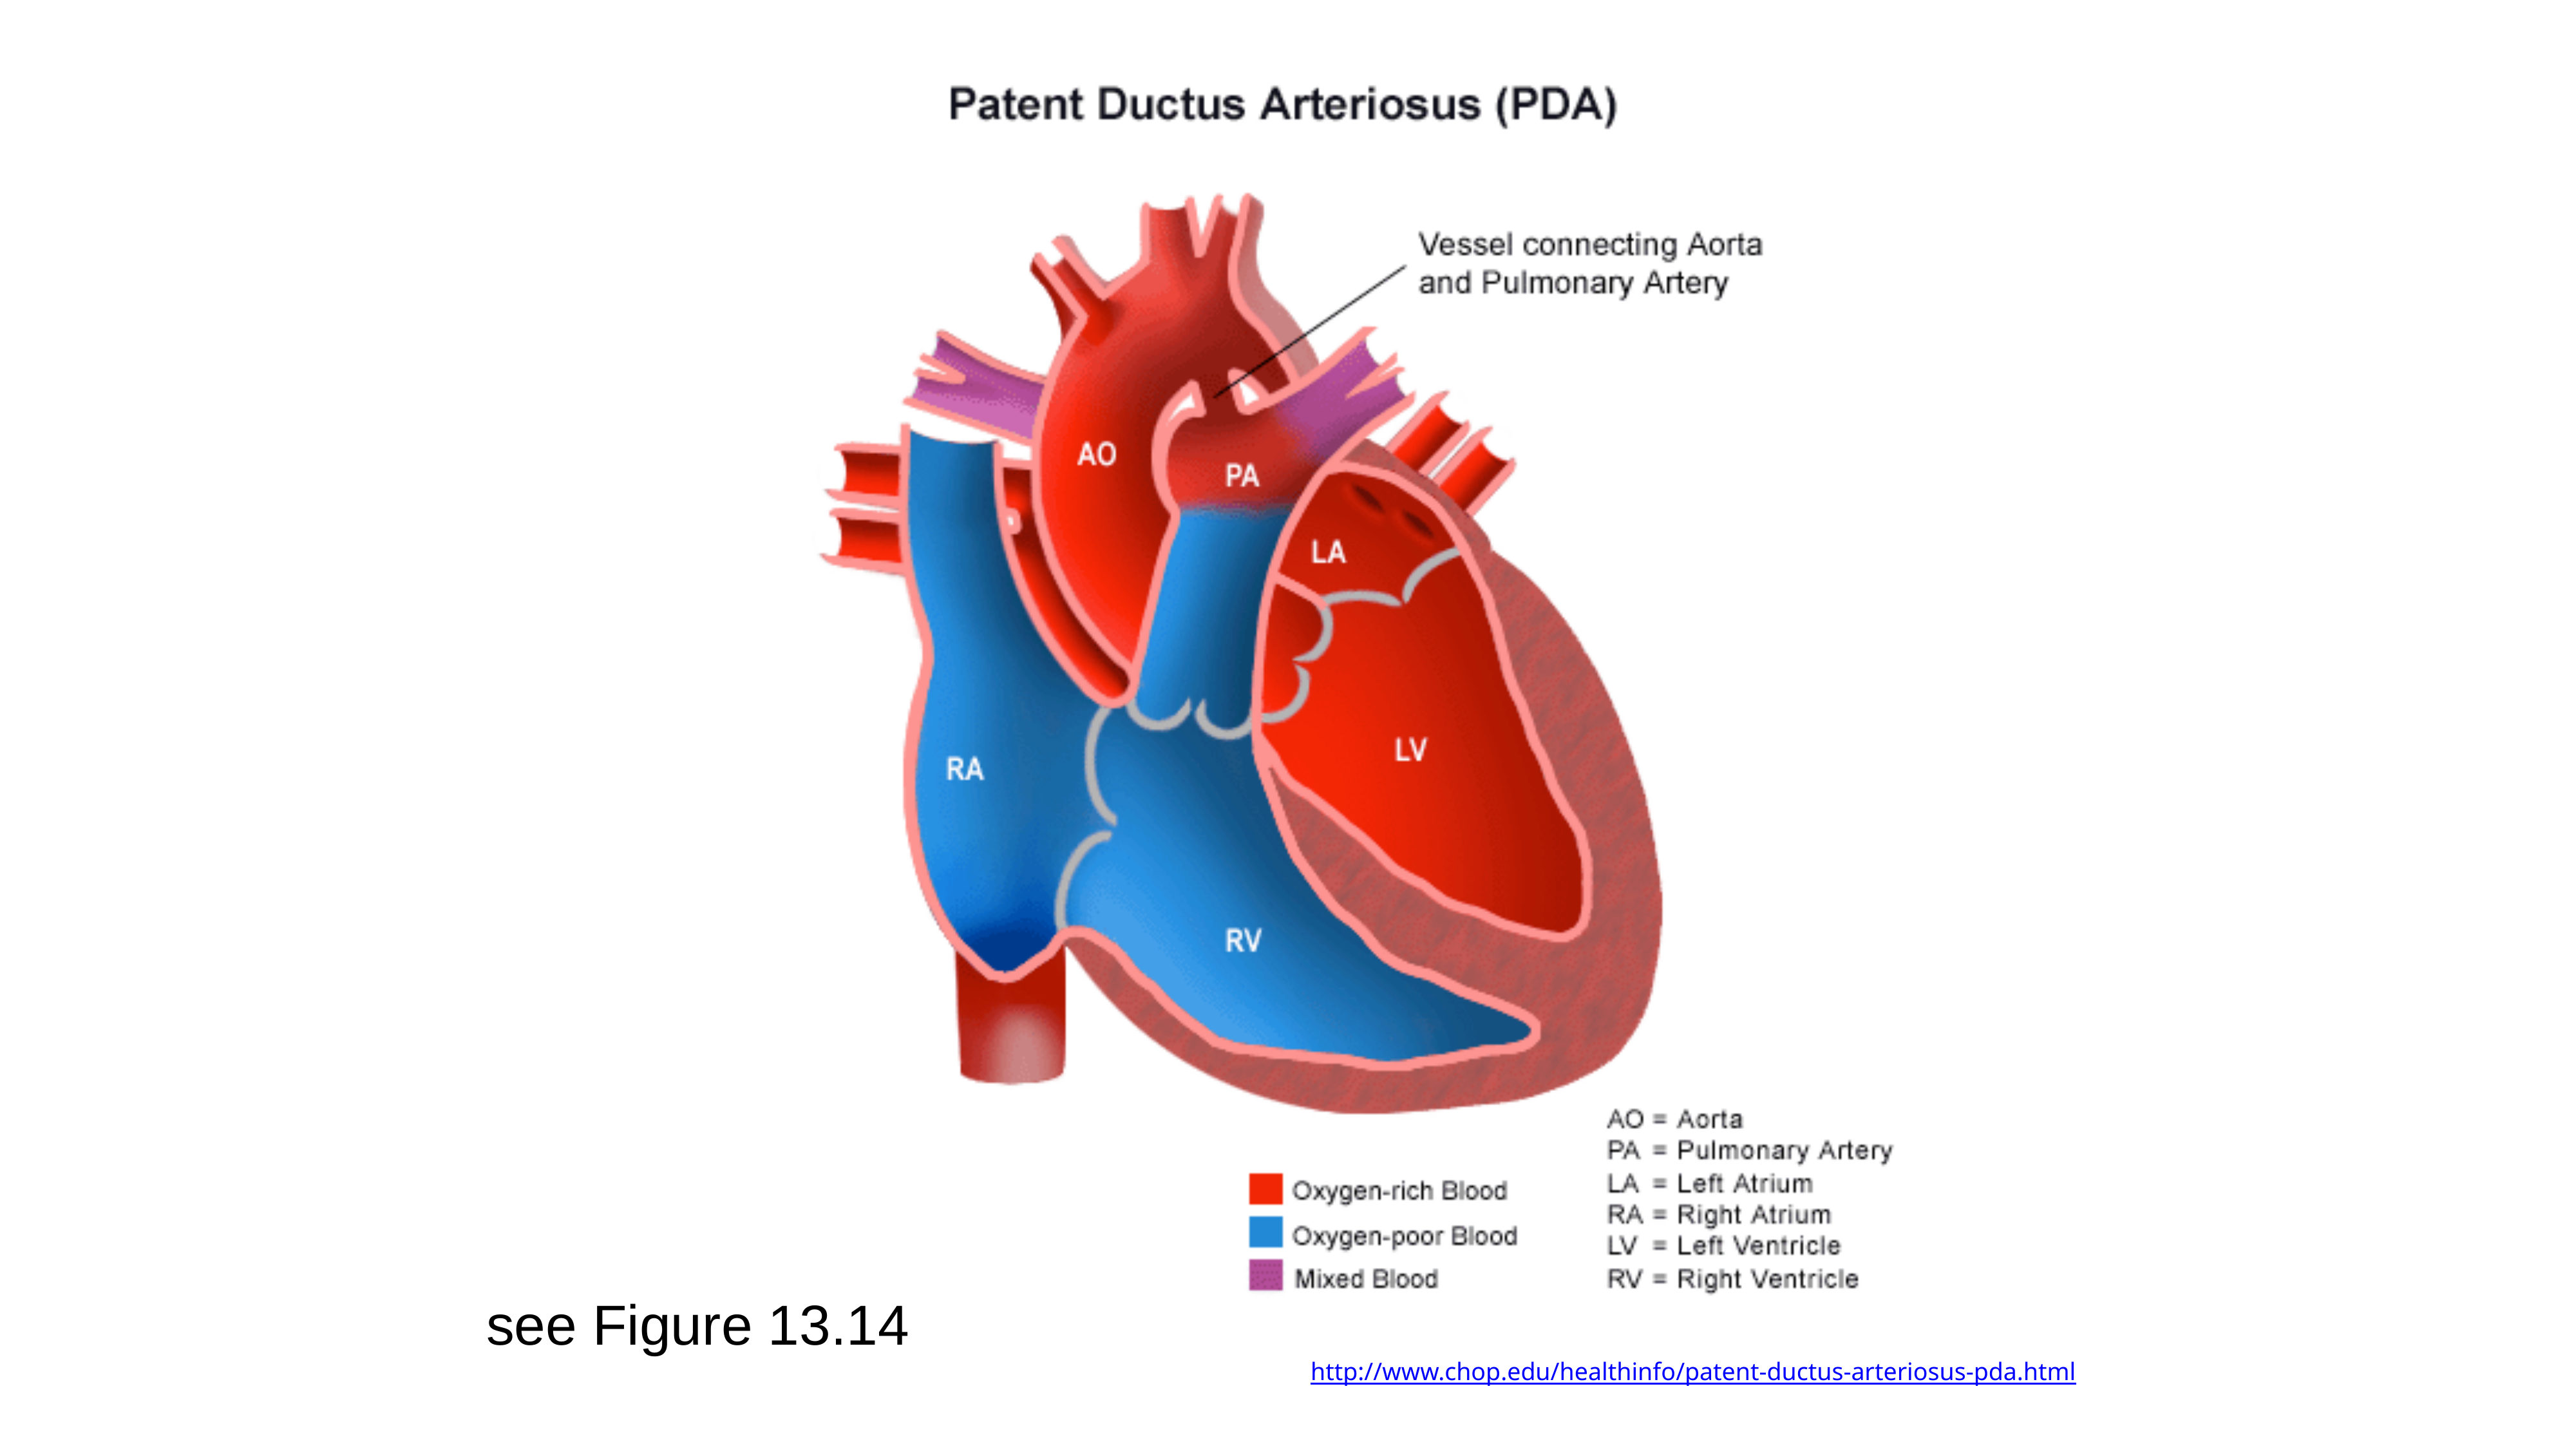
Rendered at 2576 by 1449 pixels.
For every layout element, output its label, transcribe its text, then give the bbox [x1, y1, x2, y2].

picture [654, 50, 1918, 1316]
text_box http://www.chop.edu/healthinfo/patent-ductus-arteriosus-pda.html [1294, 1349, 2093, 1397]
text_box see Figure 13.14 [470, 1281, 926, 1364]
